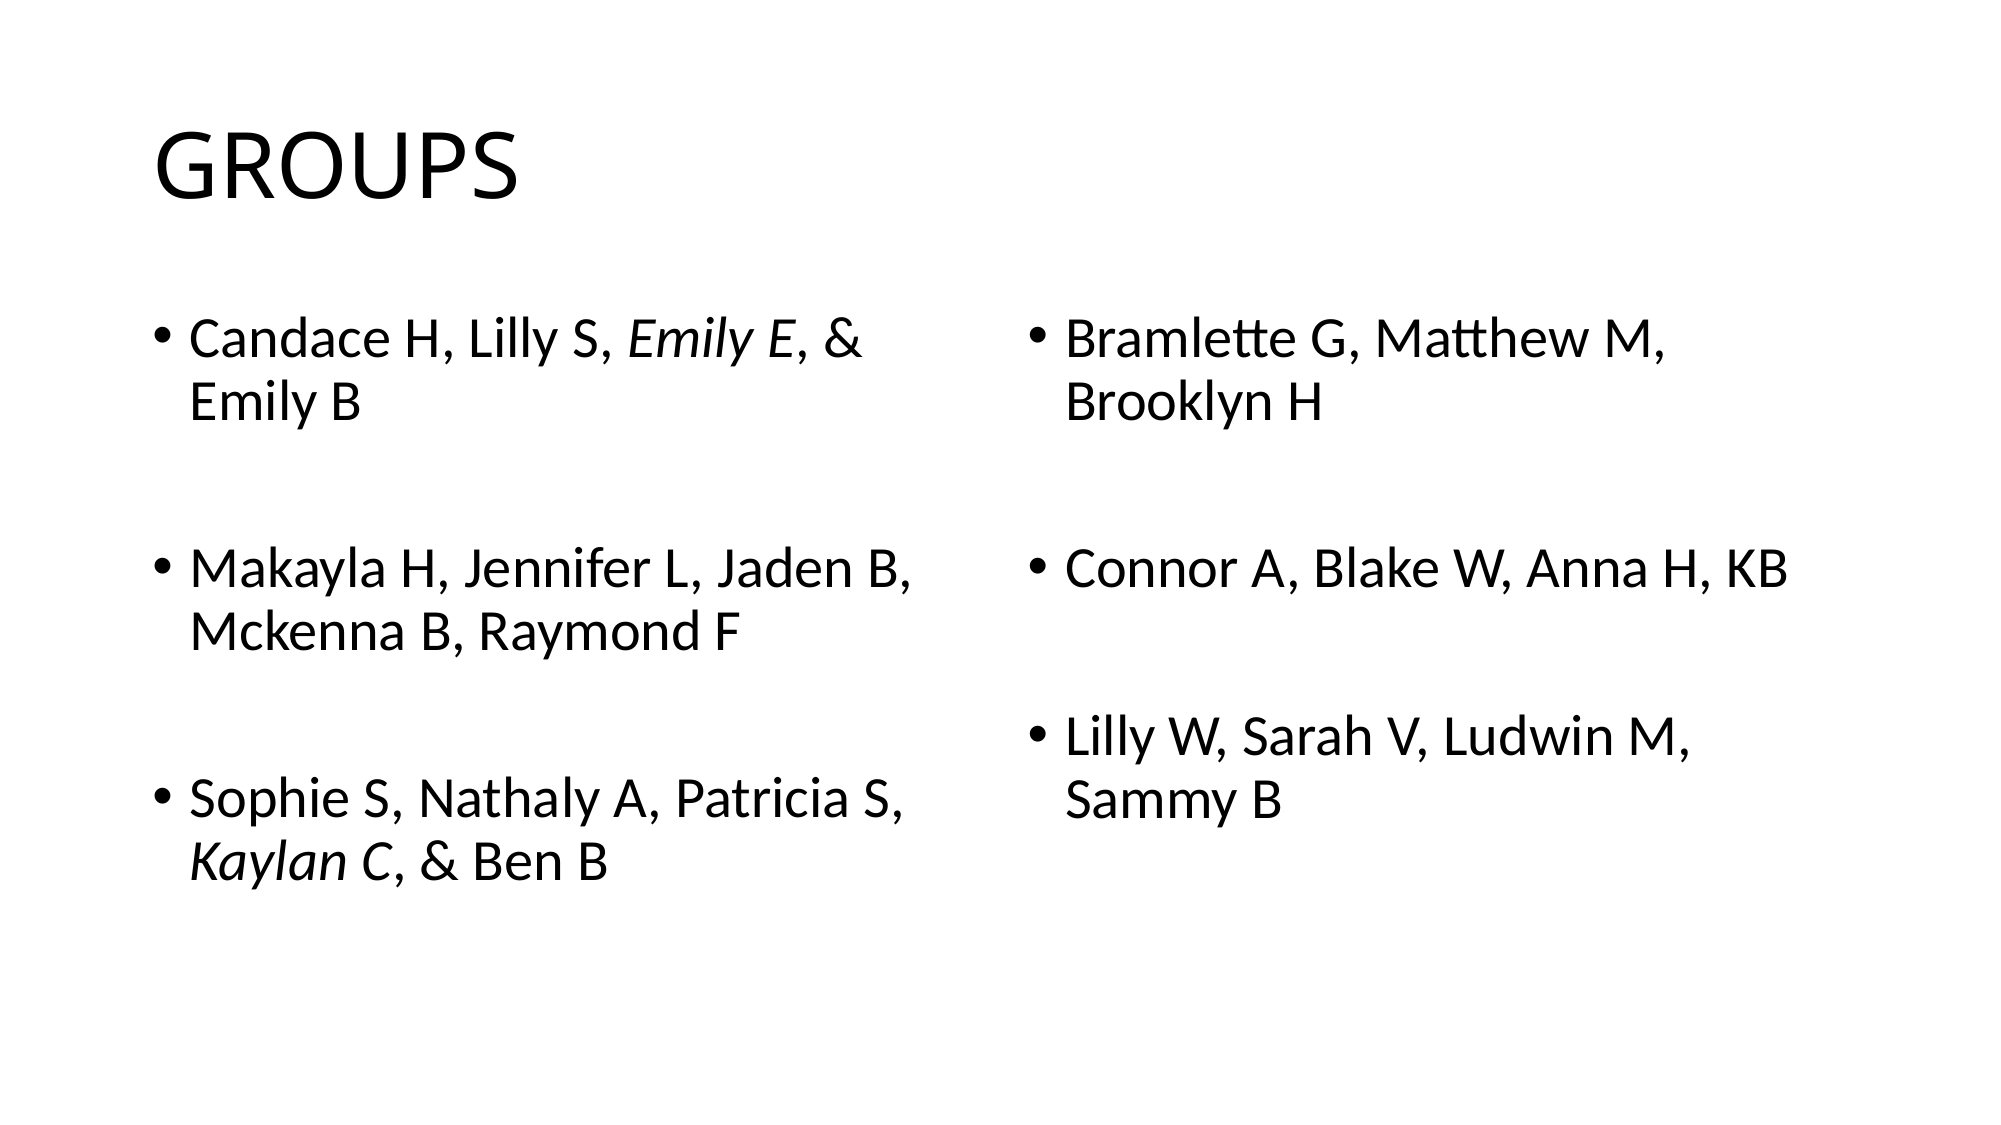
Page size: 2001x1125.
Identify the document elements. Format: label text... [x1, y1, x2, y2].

title GROUPS [137, 59, 1863, 278]
list Candace H, Lilly S, Emily E, & Emily B Makayla H, Jennifer L, Jaden B, Mckenna B, Raymond F Sophie S, Nathaly A, Patricia S, Kaylan C, & Ben B [137, 299, 988, 1014]
list Bramlette G, Matthew M, Brooklyn H Connor A, Blake W, Anna H, KB Lilly W, Sarah V, Ludwin M, Sammy B [1012, 299, 1863, 1014]
